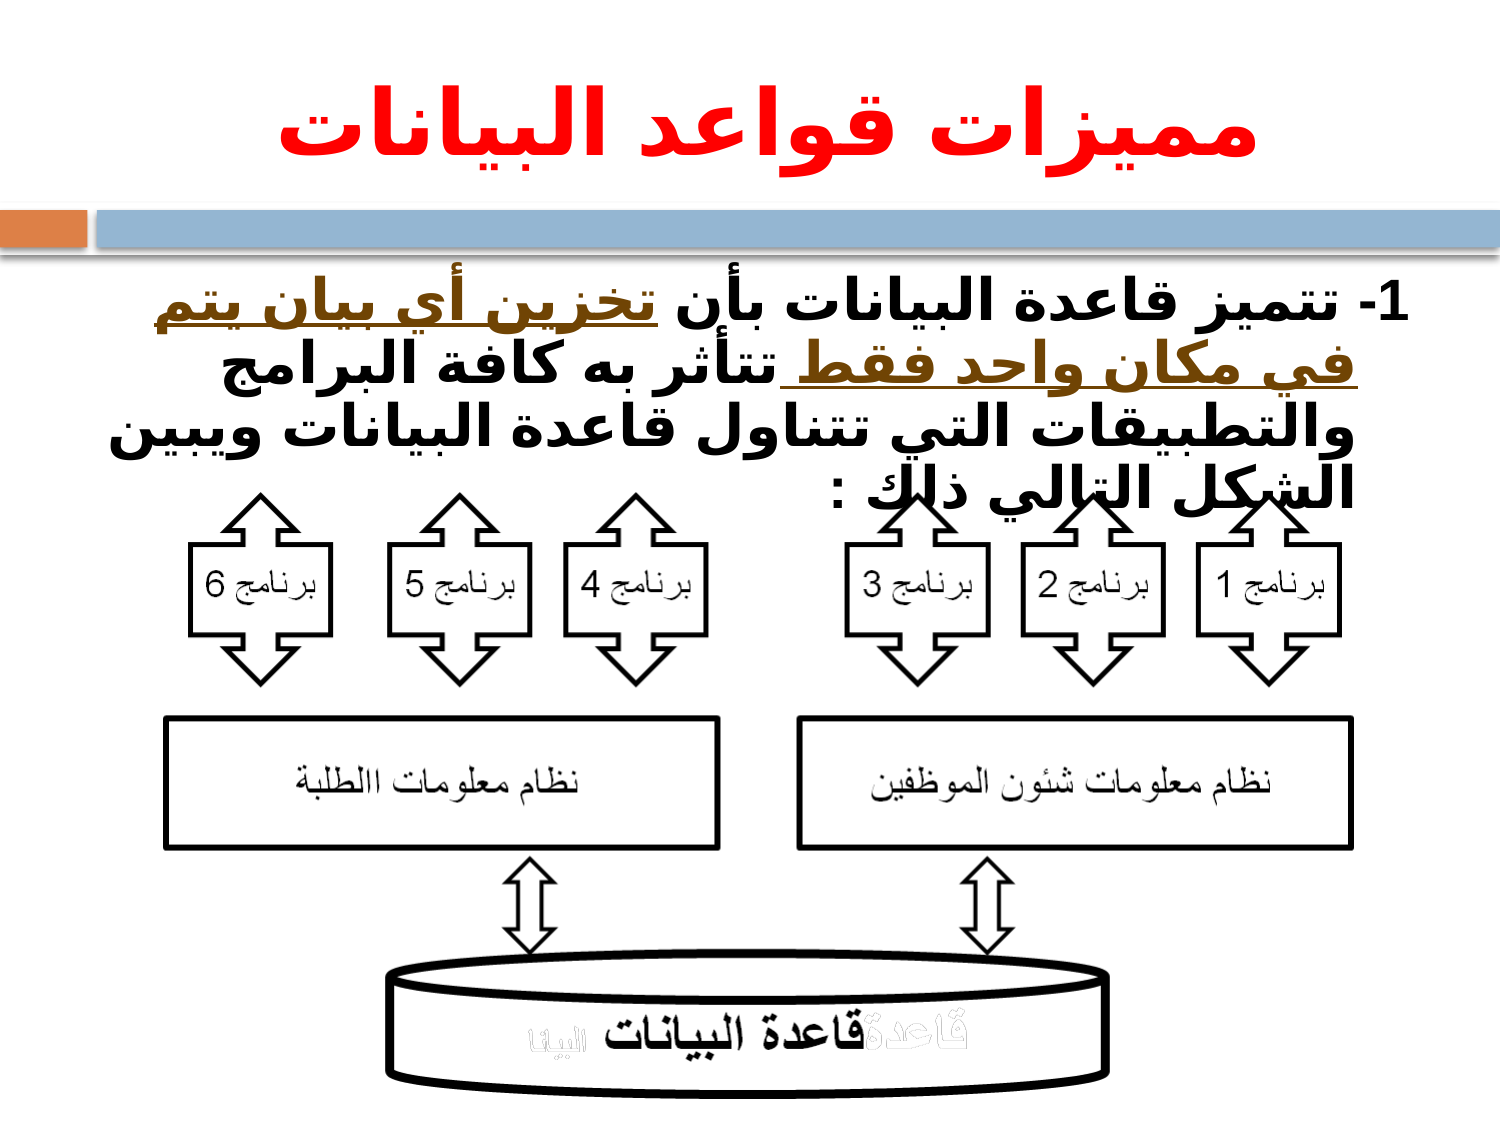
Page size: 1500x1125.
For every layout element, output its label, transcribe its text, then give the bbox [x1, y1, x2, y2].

picture [162, 491, 1355, 1101]
title مميزات قواعد البيانات [100, 37, 1438, 200]
list 1- تتميز قاعدة البيانات بأن تخزين أي بيان يتم في مكان واحد فقط تتأثر به كافة البرامج والتطبيقات التي تتناول قاعدة البيانات ويبين الشكل التالي ذلك : [75, 262, 1425, 500]
